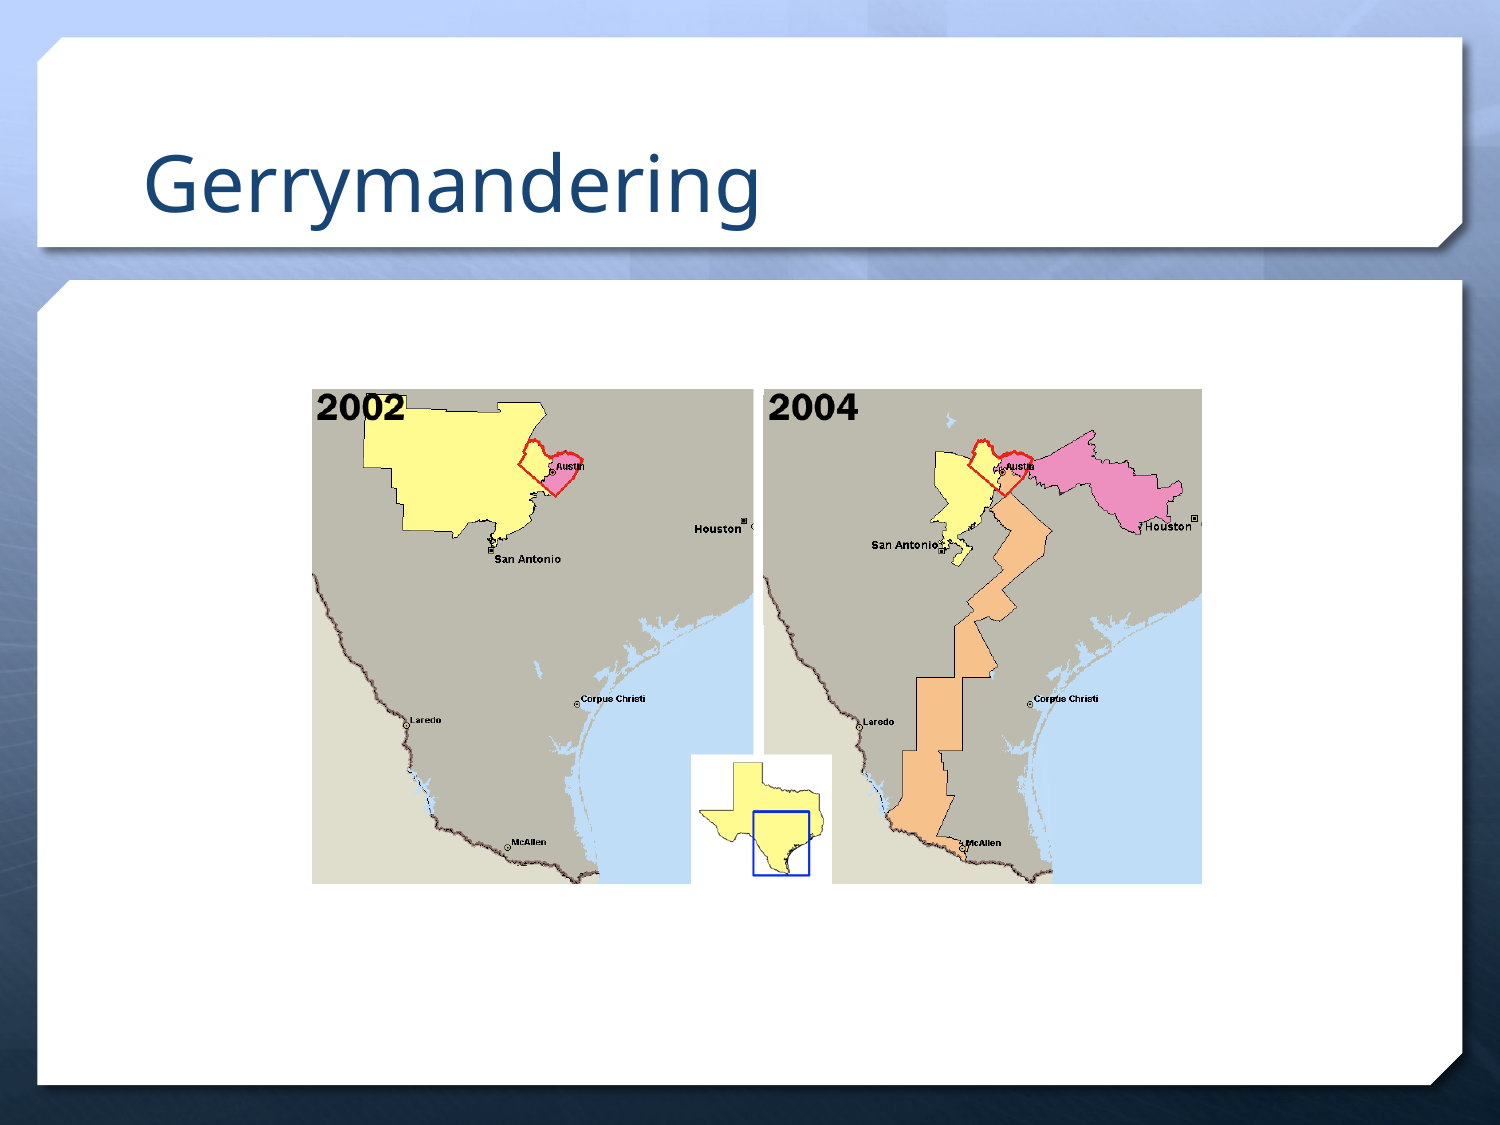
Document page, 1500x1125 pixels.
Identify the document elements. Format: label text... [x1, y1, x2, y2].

picture [311, 388, 1202, 885]
title Gerrymandering [127, 48, 1372, 236]
